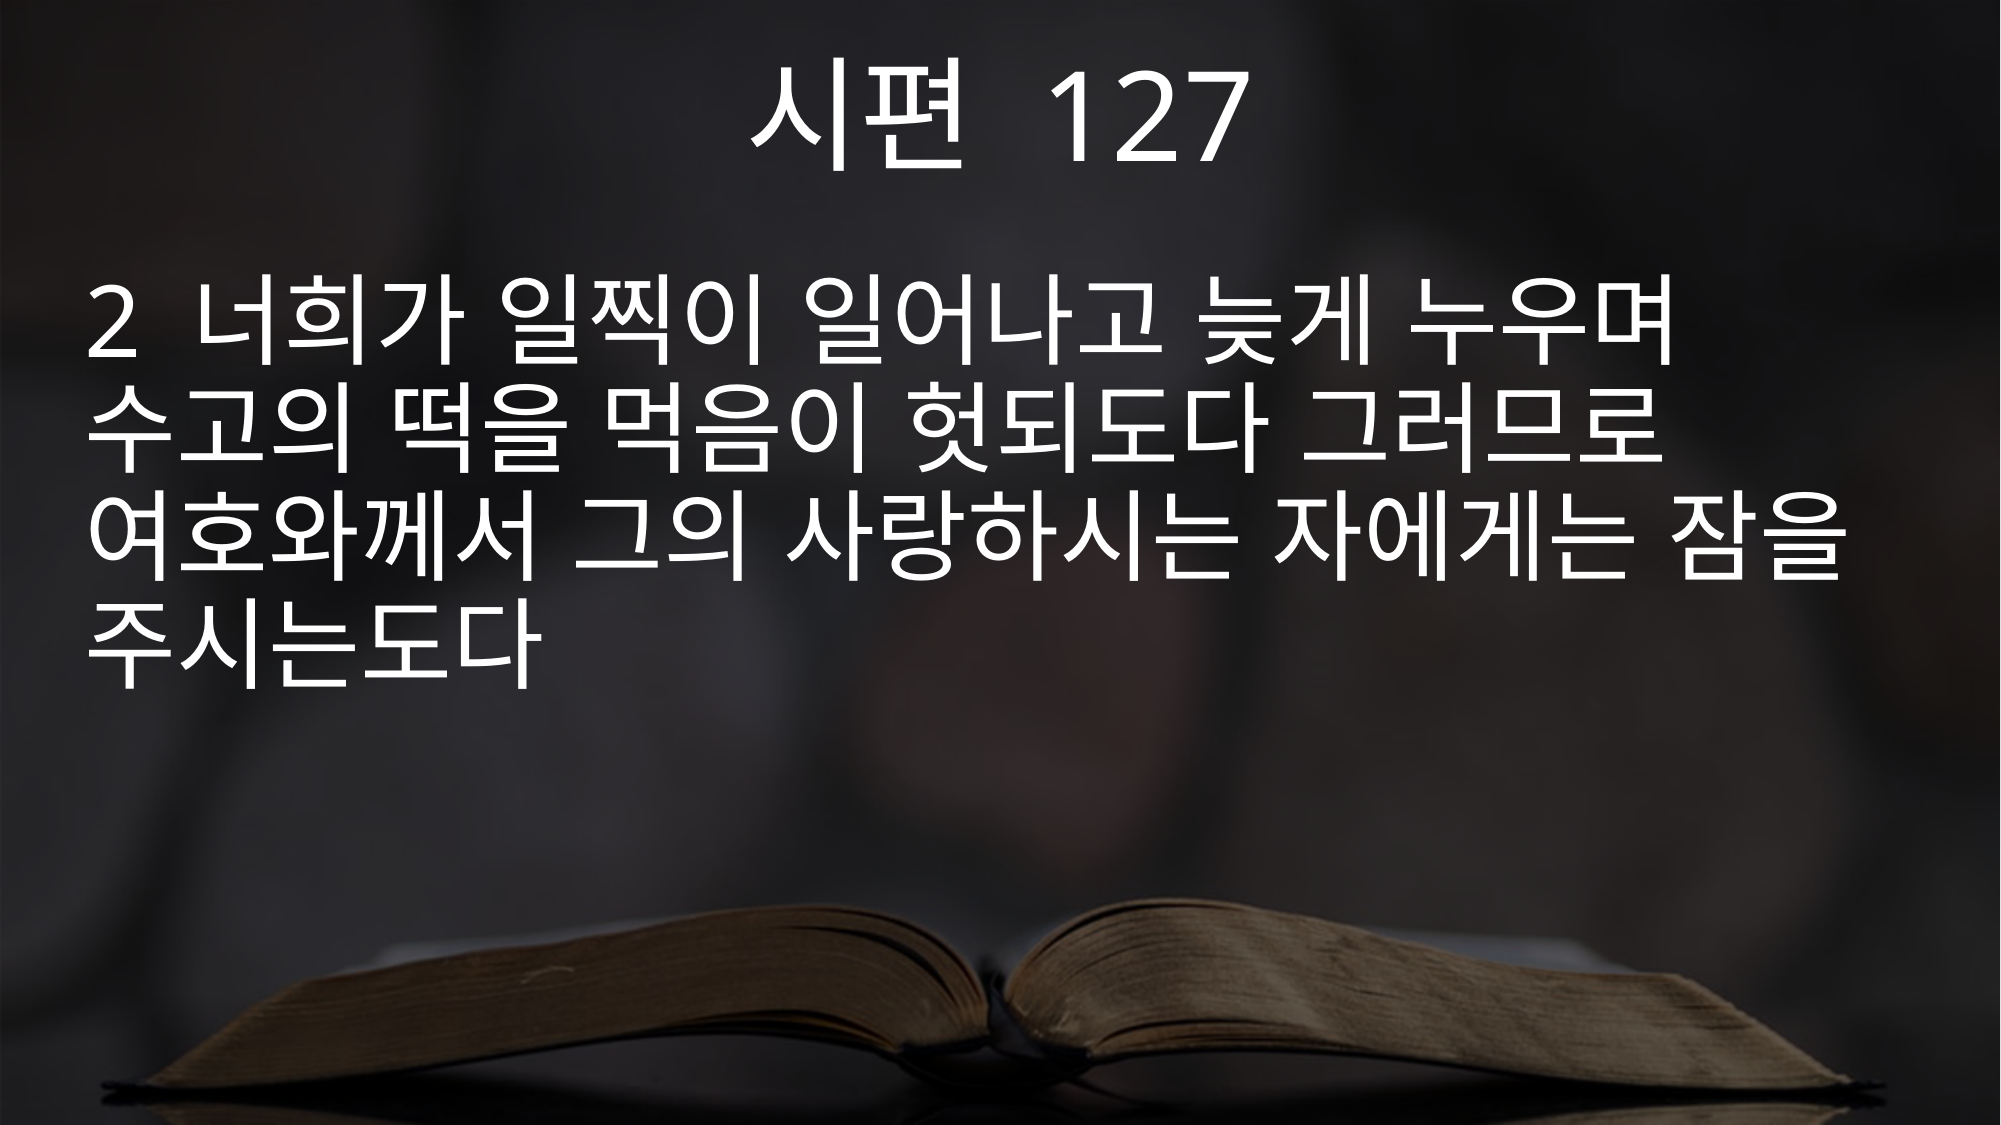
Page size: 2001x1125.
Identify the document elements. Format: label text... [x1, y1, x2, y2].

footer 시편 127 [0, 32, 2000, 192]
list 2 너희가 일찍이 일어나고 늦게 누우며 수고의 떡을 먹음이 헛되도다 그러므로 여호와께서 그의 사랑하시는 자에게는 잠을 주시는도다 [69, 263, 1953, 423]
picture [0, 0, 2001, 1125]
